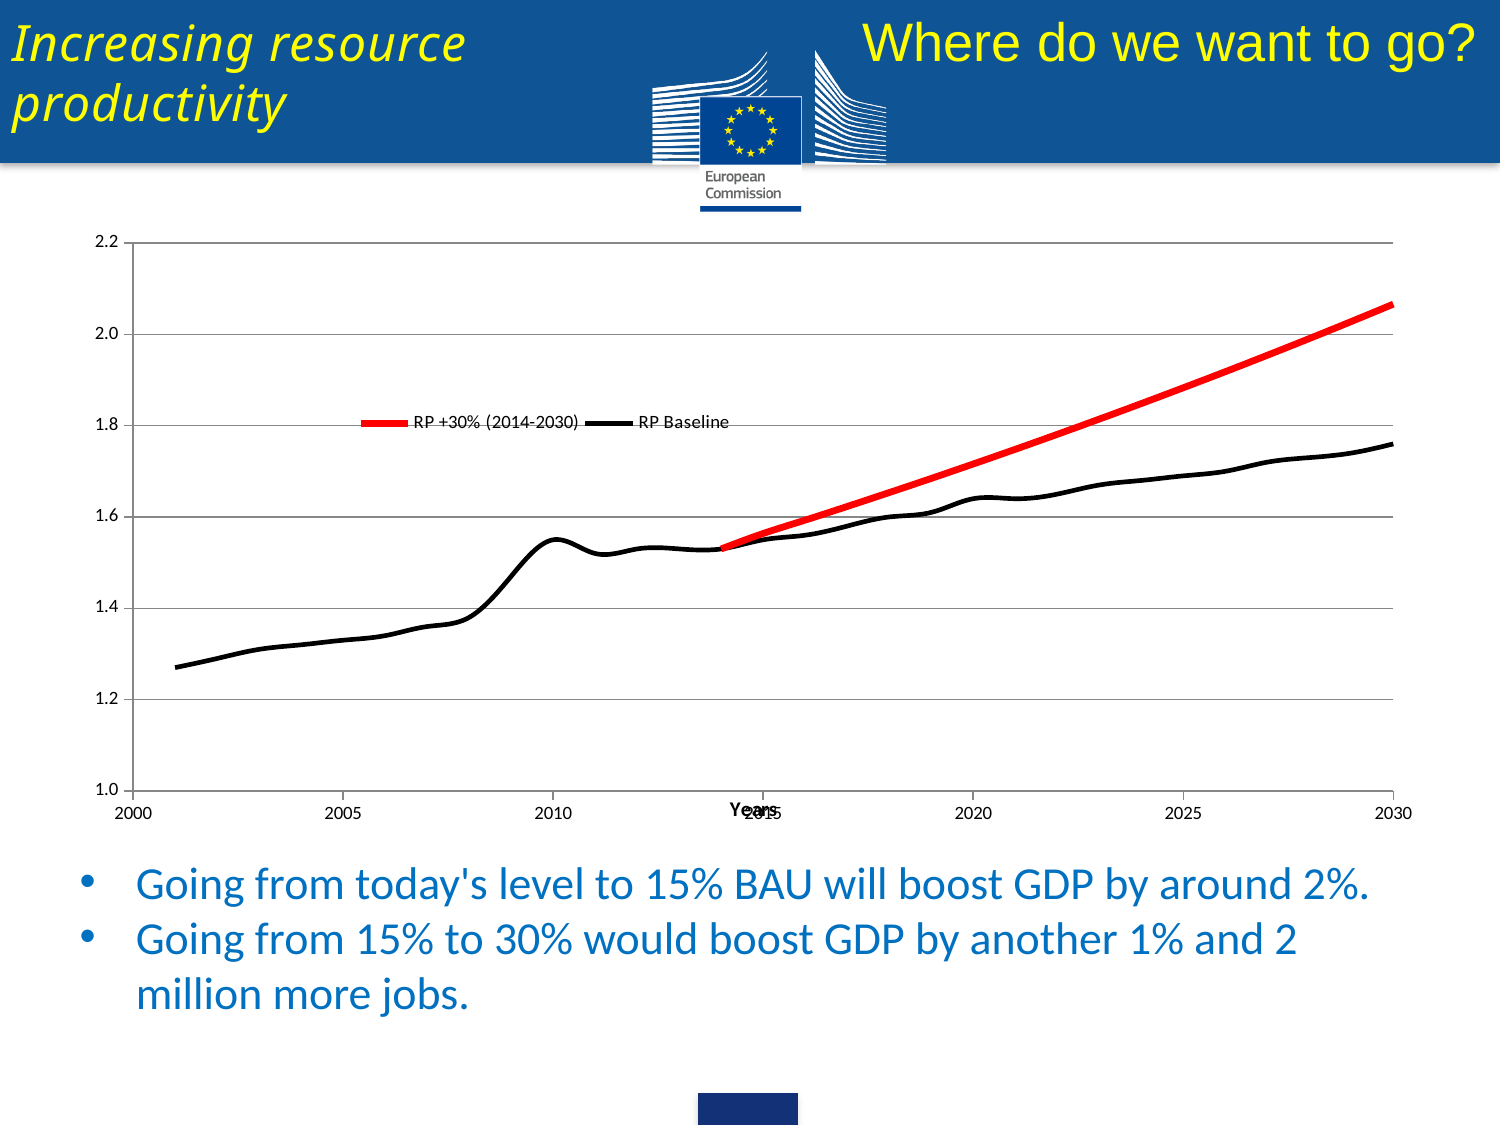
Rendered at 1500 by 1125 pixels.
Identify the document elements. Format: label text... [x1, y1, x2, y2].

text_box Increasing resource productivity [0, 3, 597, 139]
text_box Going from today's level to 15% BAU will boost GDP by around 2%. Going from 15% to 30% would boost GDP by another 1% and 2 million more jobs. [64, 846, 1447, 1026]
chart [74, 231, 1426, 828]
text_box Where do we want to go? [847, 0, 1494, 80]
